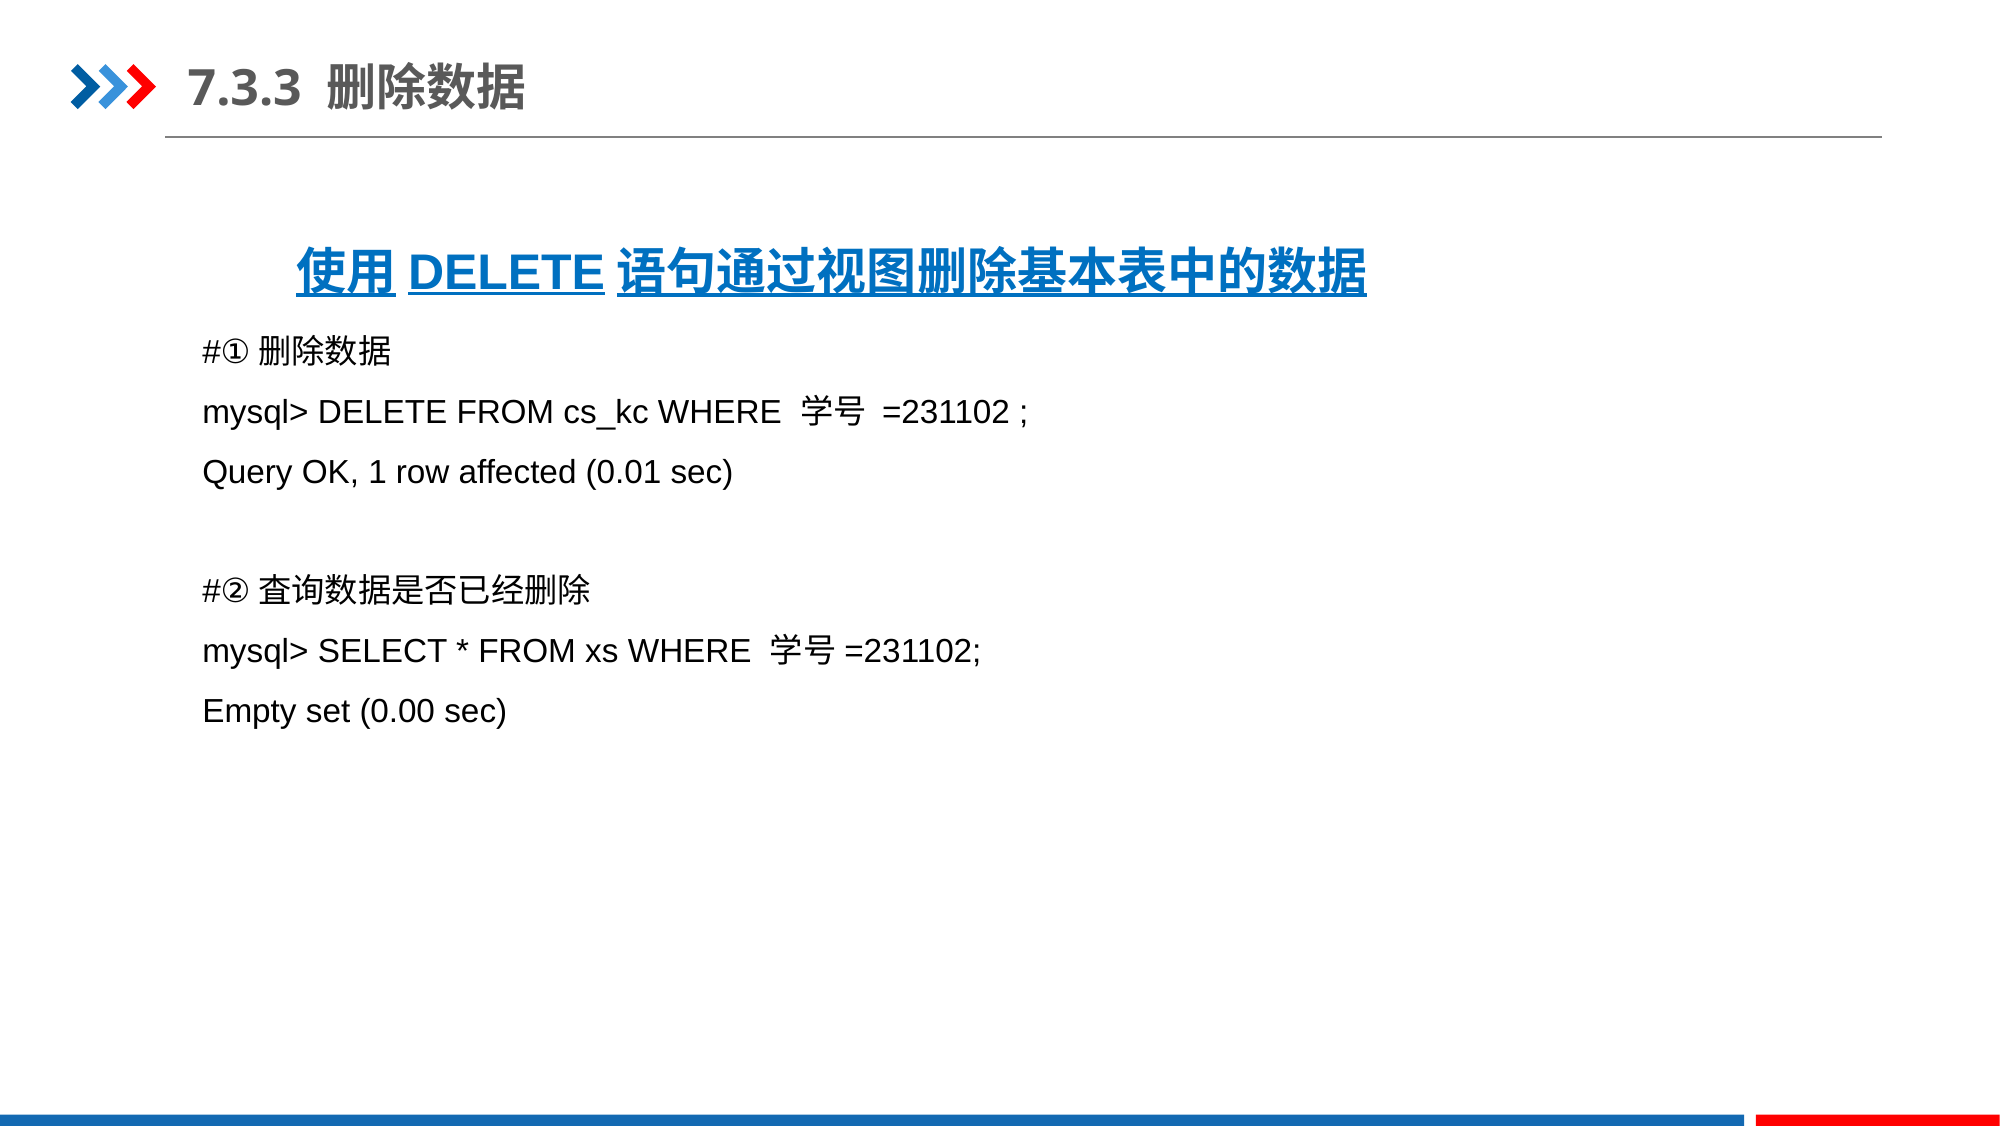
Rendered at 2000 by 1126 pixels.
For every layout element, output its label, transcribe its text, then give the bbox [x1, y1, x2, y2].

text_box #①删除数据 mysql> DELETE FROM cs_kc WHERE 学号 =231102 ; Query OK, 1 row affected (0.01 sec) #②査询数据是否已经删除 mysql> SELECT * FROM xs WHERE 学号=231102; Empty set (0.00 sec) [187, 302, 1823, 737]
text_box 使用DELETE语句通过视图删除基本表中的数据 [281, 231, 1382, 367]
text_box 7.3.3 删除数据 [187, 43, 827, 127]
